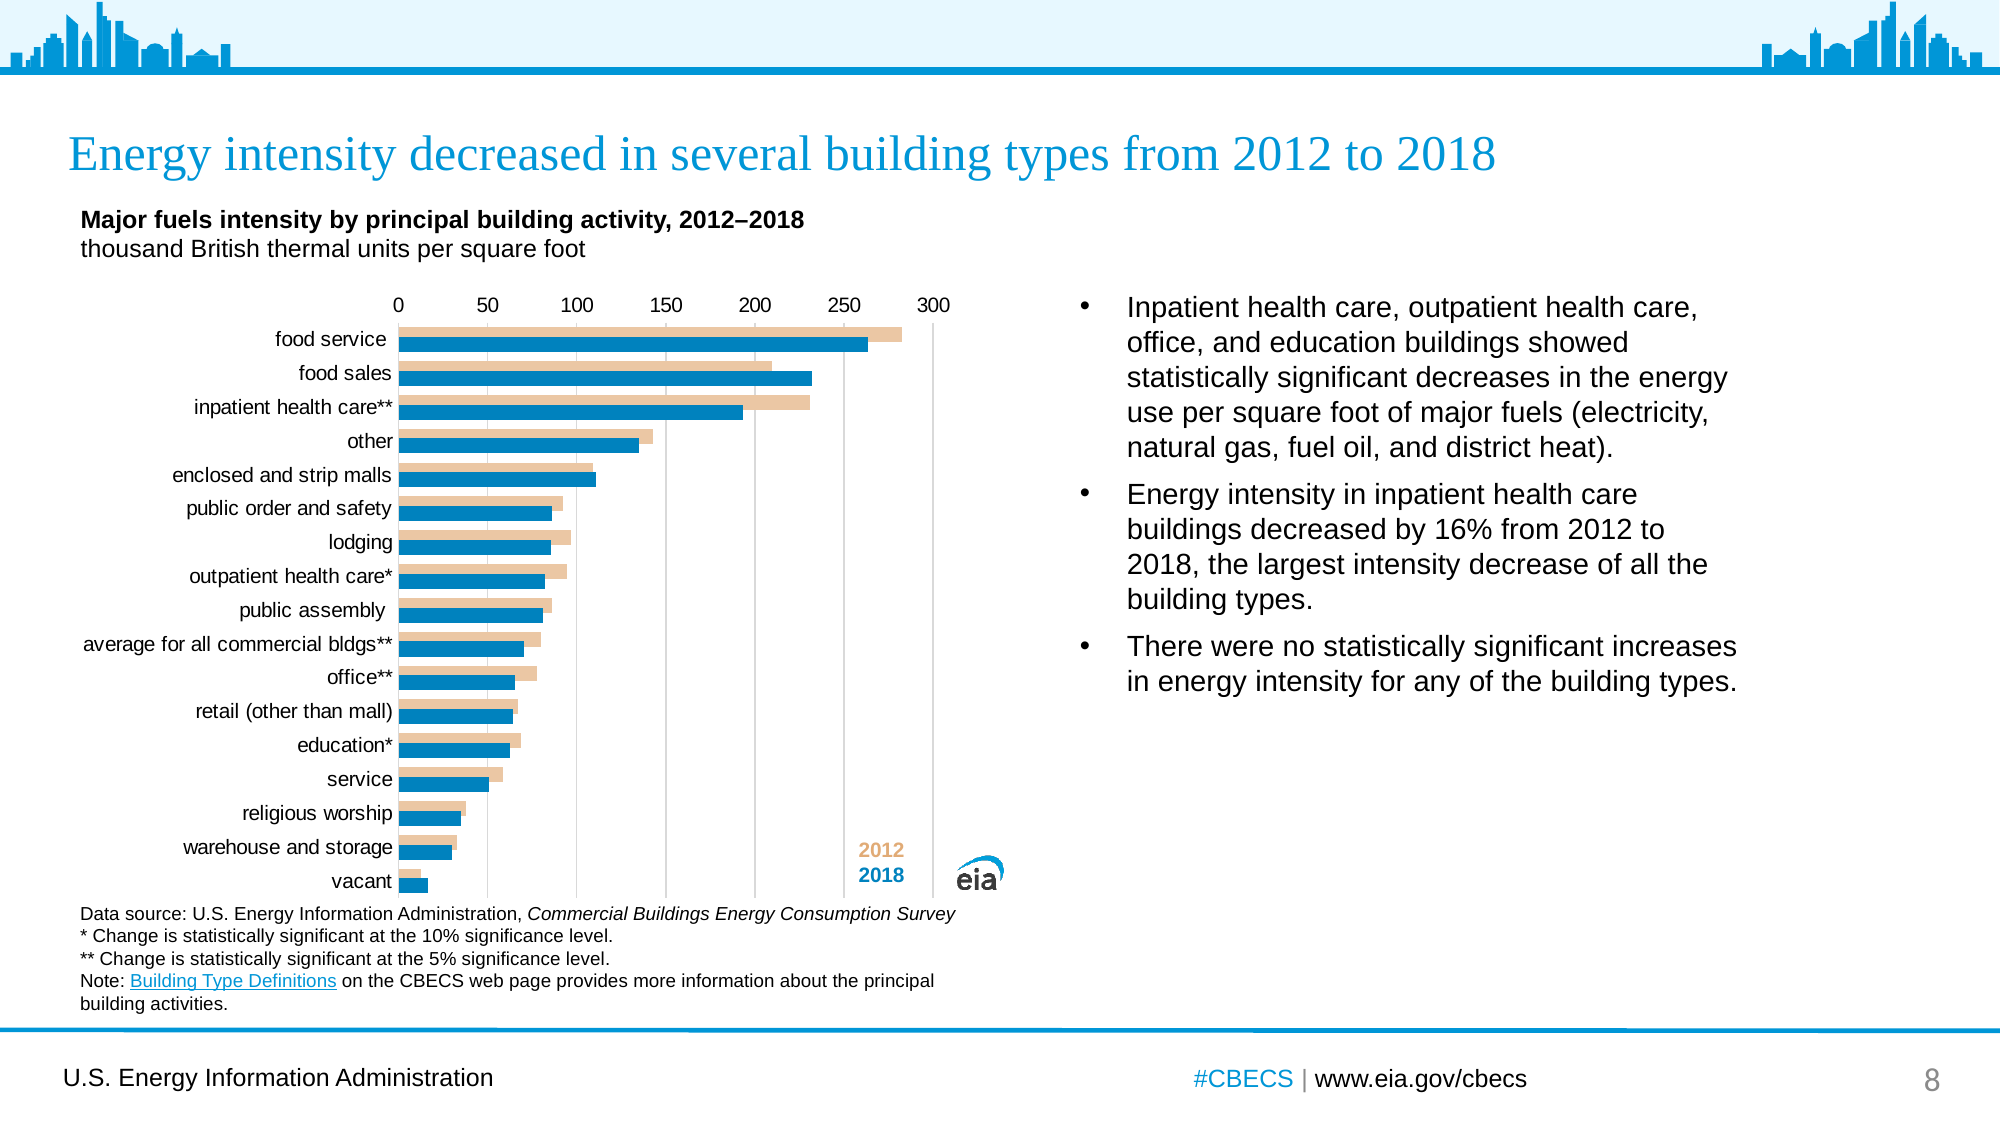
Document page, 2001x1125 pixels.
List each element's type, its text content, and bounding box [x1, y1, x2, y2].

chart [65, 280, 968, 911]
title Energy intensity decreased in several building types from 2012 to 2018 [53, 63, 1957, 188]
text_box Major fuels intensity by principal building activity, 2012–2018 thousand British thermal units per square foot [65, 195, 1026, 271]
slide_number 8 [1886, 1048, 1978, 1109]
text_box Inpatient health care, outpatient health care, office, and education buildings showed statistically significant decreases in the energy use per square foot of major fuels (electricity, natural gas, fuel oil, and district heat). Energy intensity in inpatient health care buildings decreased by 16% from 2012 to 2018, the largest intensity decrease of all the building types. There were no statistically significant increases in energy intensity for any of the building types. [1065, 280, 1755, 753]
text_box Data source: U.S. Energy Information Administration, Commercial Buildings Energy Consumption Survey * Change is statistically significant at the 10% significance level. ** Change is statistically significant at the 5% significance level. Note: Building Type Definitions on the CBECS web page provides more information about the principal building activities. [65, 893, 1005, 1044]
picture [955, 853, 1005, 892]
footer #CBECS | www.eia.gov/cbecs [1023, 1047, 1699, 1107]
